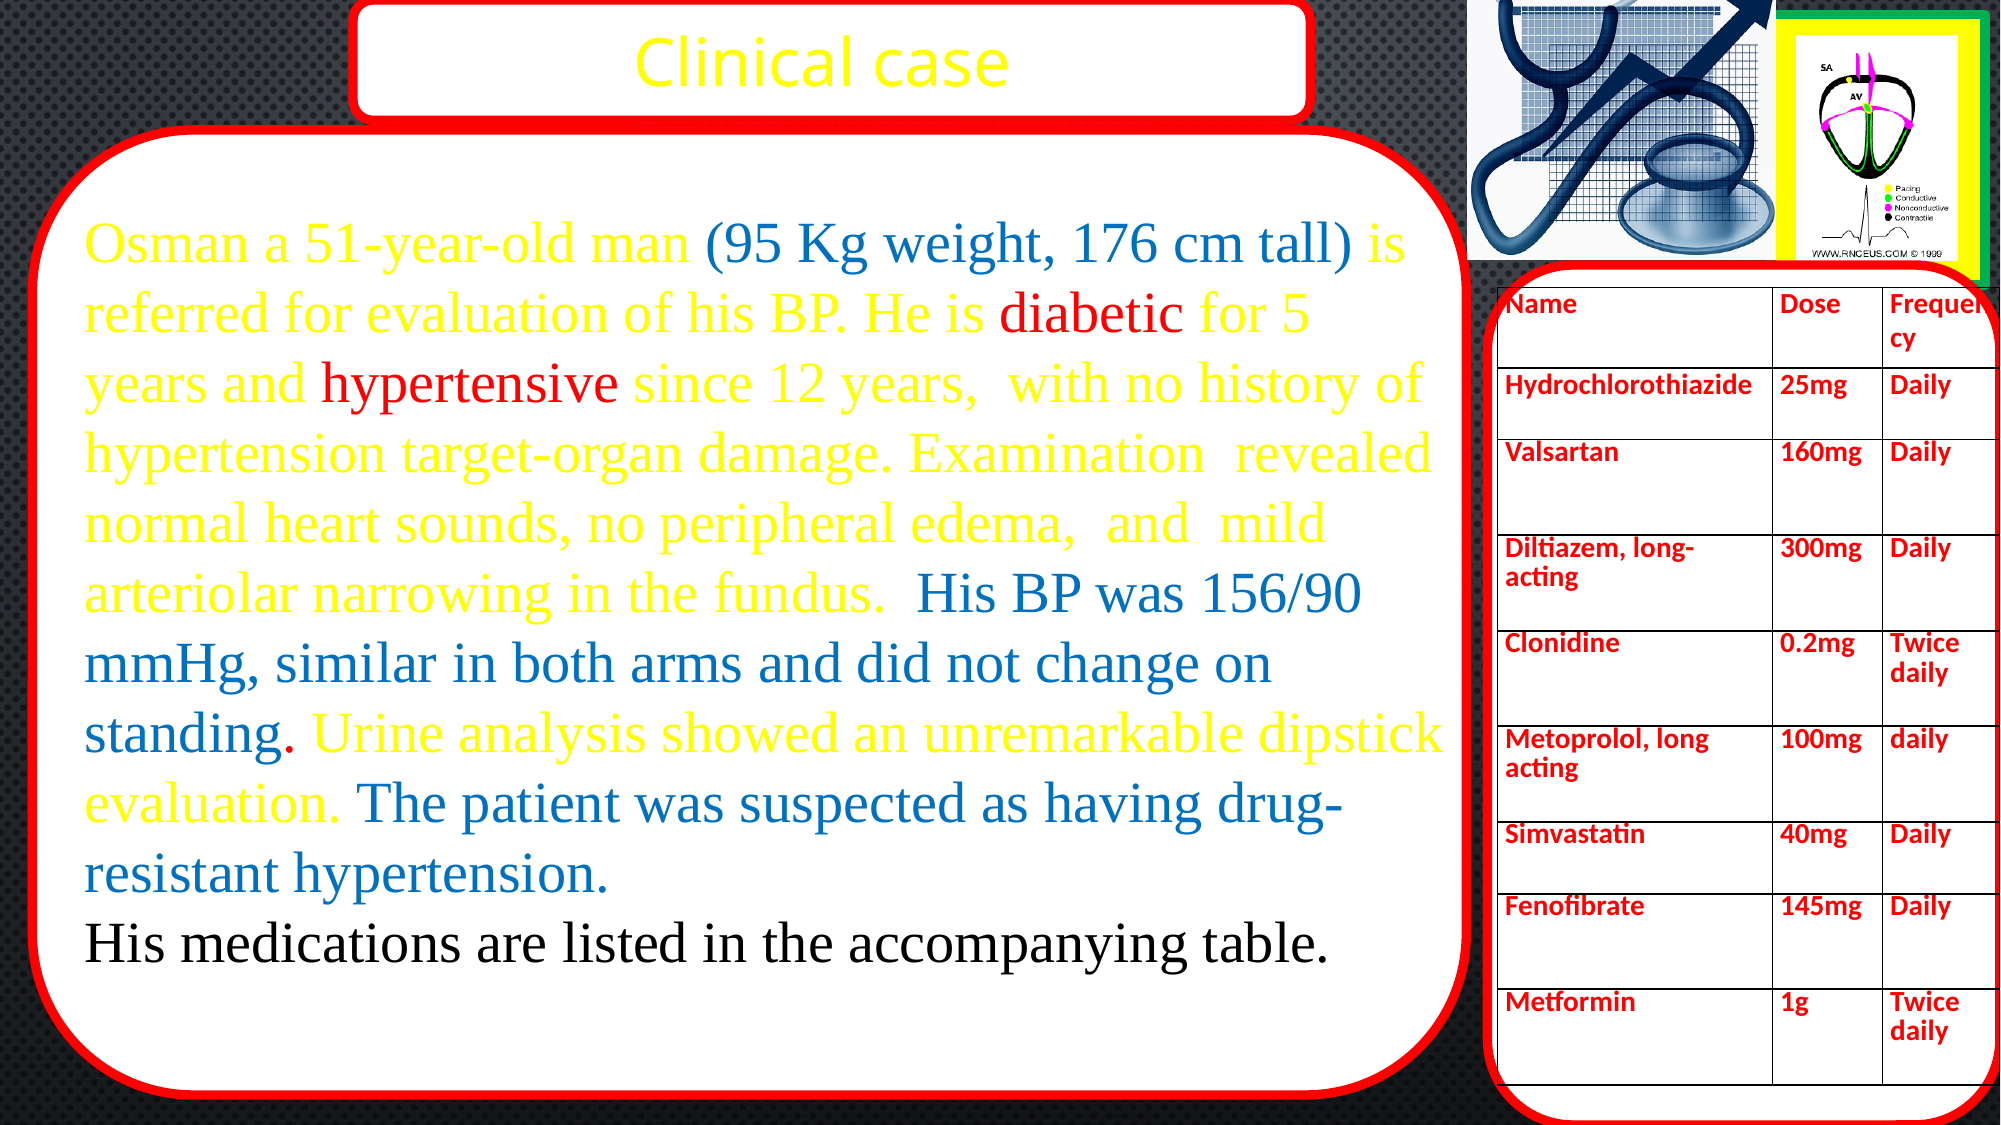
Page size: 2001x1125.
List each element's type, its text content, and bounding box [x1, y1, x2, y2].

table_cell Twice daily [1883, 632, 1999, 725]
table_header Dose [1773, 288, 1882, 367]
table_cell Daily [1883, 440, 1999, 534]
table_cell Daily [1883, 823, 1999, 893]
table_cell Daily [1883, 895, 1999, 988]
table_cell Daily [1883, 536, 1999, 630]
text_box [1513, 263, 1974, 287]
table_cell 145mg [1773, 895, 1882, 988]
picture [1795, 35, 1959, 261]
picture [1467, 0, 1776, 261]
text_box [1485, 307, 1497, 1083]
table_cell Fenofibrate [1498, 895, 1772, 988]
table_cell Metoprolol, long acting [1498, 727, 1772, 821]
table_cell 300mg [1773, 536, 1882, 630]
table_cell Clonidine [1498, 632, 1772, 725]
text_box Osman a 51-year-old man (95 Kg weight, 176 cm tall) is referred for evaluation of his BP. He is diabetic for 5 years and hypertensive since 12 years, with no history of hypertension target-organ damage. Examination revealed normal heart sounds, no peripheral edema, and mild arteriolar narrowing in the fundus. His BP was 156/90 mmHg, similar in both arms and did not change on standing. Urine analysis showed an unremarkable dipstick evaluation. The patient was suspected as having drug- resistant hypertension. His medications are listed in the accompanying table. [69, 196, 1467, 982]
table_cell Valsartan [1498, 440, 1772, 534]
table_header Frequency [1883, 288, 1999, 367]
table_cell Twice daily [1883, 990, 1999, 1084]
table_cell Hydrochlorothiazide [1498, 369, 1772, 439]
text_box [1770, 13, 1987, 287]
table_cell Diltiazem, long-acting [1498, 536, 1772, 630]
table_cell 0.2mg [1773, 632, 1882, 725]
table_cell Metformin [1498, 990, 1772, 1084]
text_box [1499, 1086, 1988, 1125]
table_cell 40mg [1773, 823, 1882, 893]
table_cell 1g [1773, 990, 1882, 1084]
table_header Name [1498, 288, 1772, 367]
table_cell 160mg [1773, 440, 1882, 534]
table_cell 100mg [1773, 727, 1882, 821]
text_box [30, 128, 1461, 1097]
table_cell Simvastatin [1498, 823, 1772, 893]
table_cell daily [1883, 727, 1999, 821]
text_box Clinical case [351, 0, 1312, 122]
table_cell Daily [1883, 369, 1999, 439]
table_cell 25mg [1773, 369, 1882, 439]
